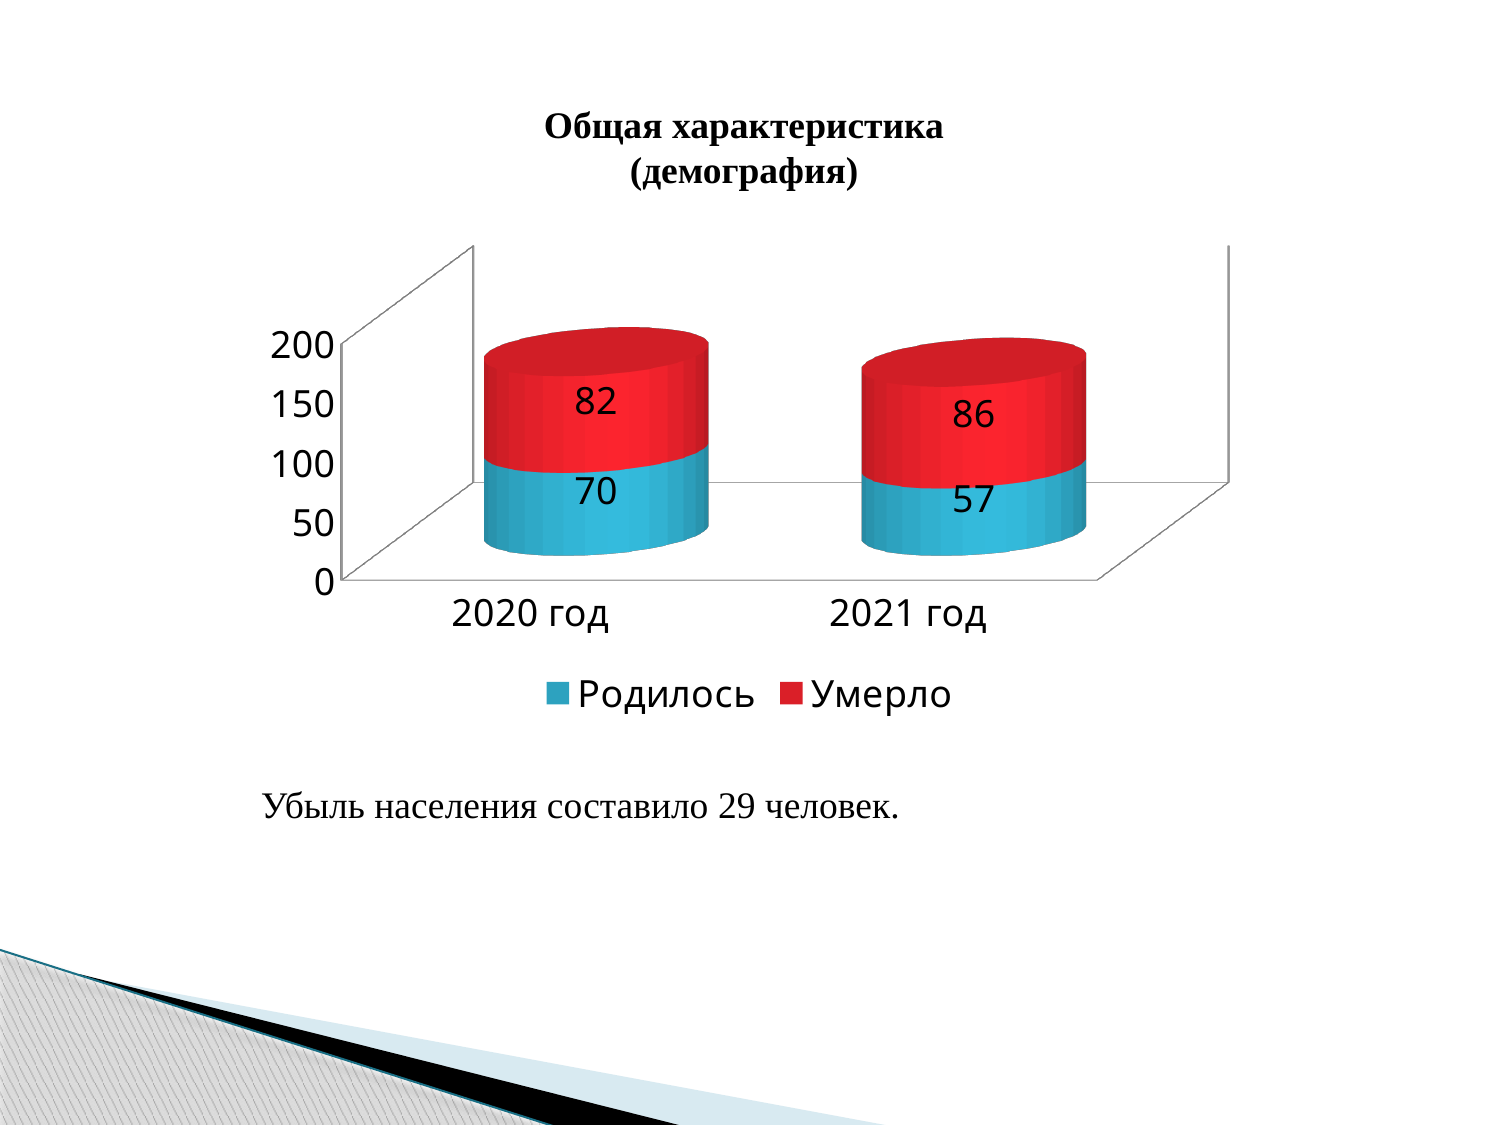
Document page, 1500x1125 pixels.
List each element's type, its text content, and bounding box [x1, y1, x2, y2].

text_box Убыль населения составило 29 человек. [246, 773, 1196, 834]
chart [249, 234, 1251, 727]
text_box Общая характеристика (демография) [456, 93, 1032, 199]
